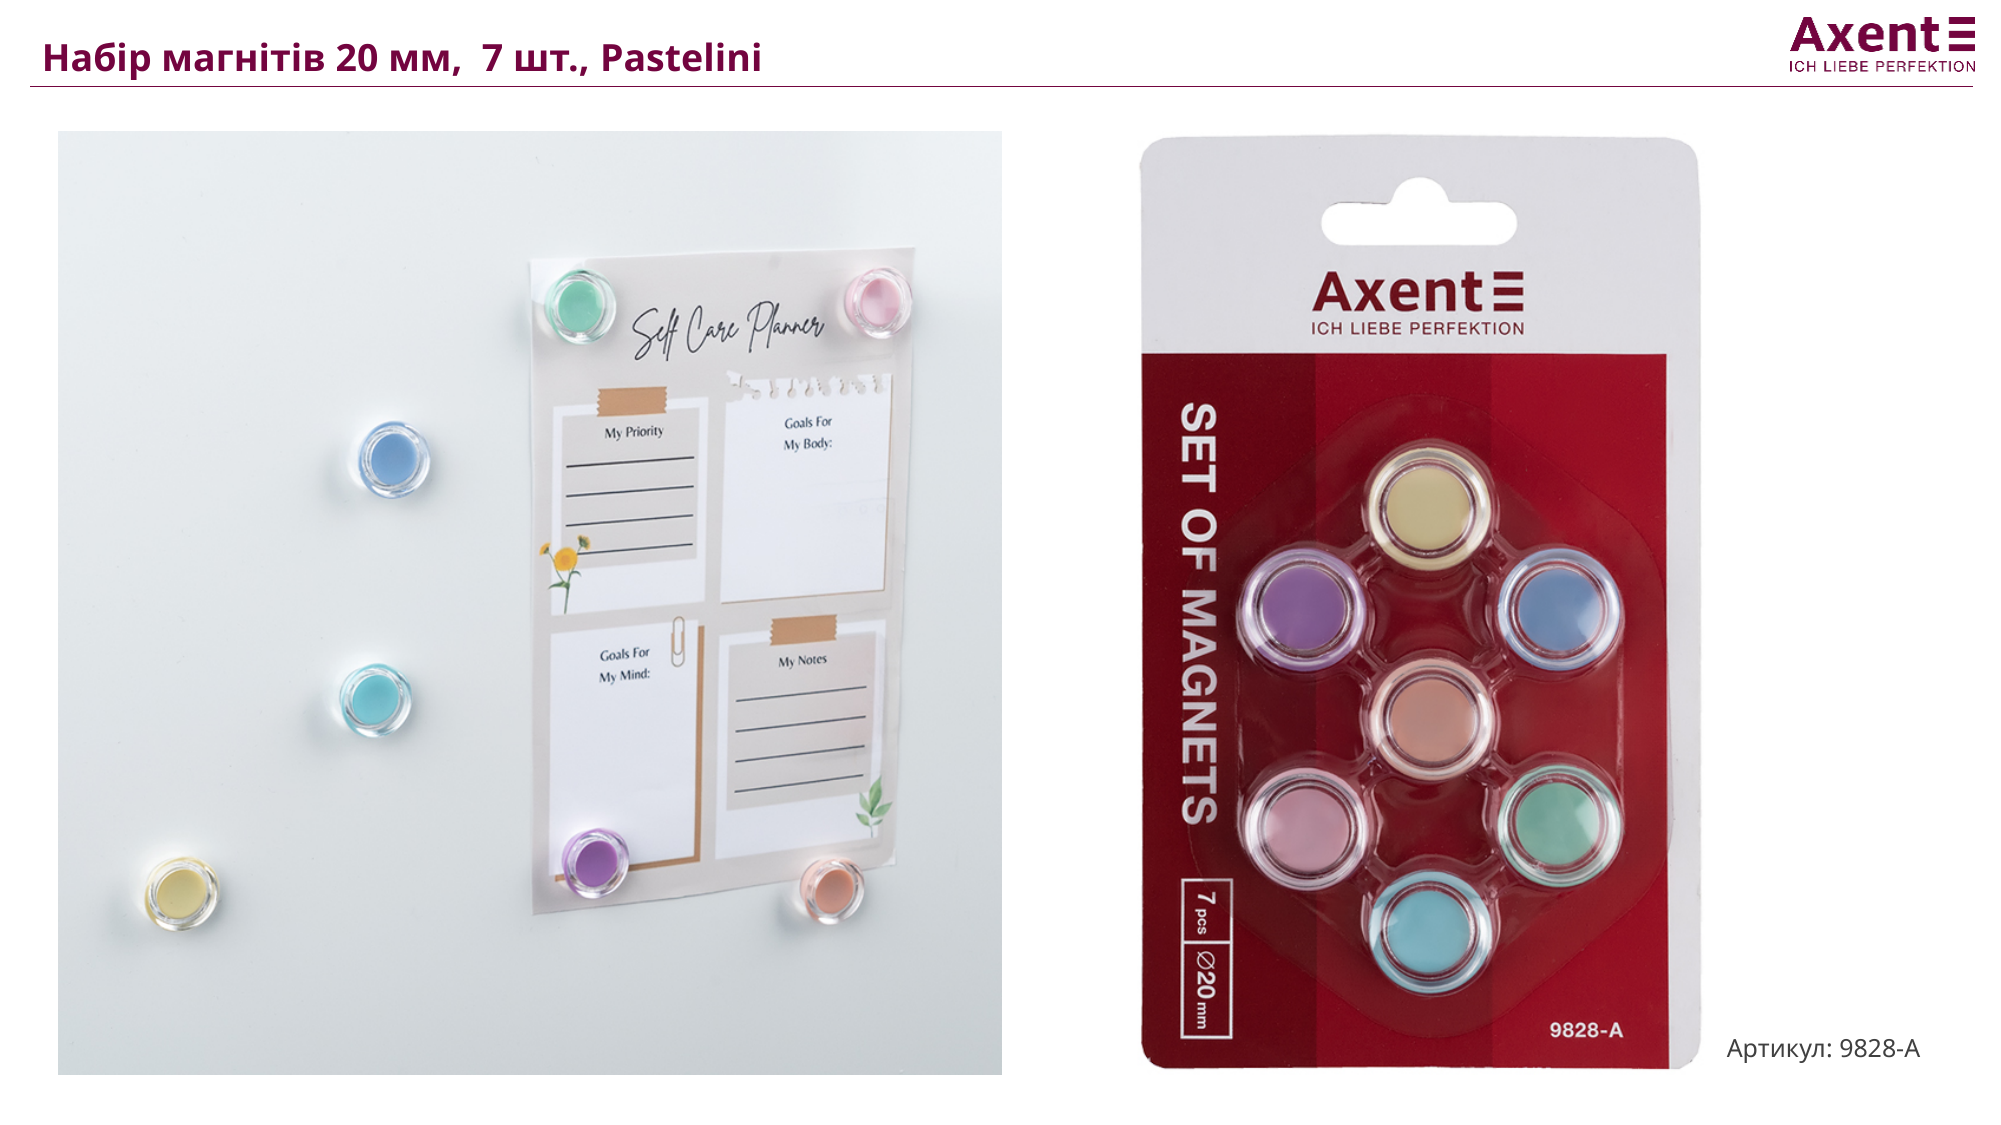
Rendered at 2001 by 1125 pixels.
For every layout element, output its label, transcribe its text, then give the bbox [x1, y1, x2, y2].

text_box Артикул: 9828-А [1728, 1010, 1942, 1071]
picture [58, 131, 1002, 1075]
picture [1123, 131, 1728, 1075]
text_box Набір магнітів 20 мм, 7 шт., Pastelini [27, 4, 1812, 87]
picture [1790, 17, 1975, 73]
